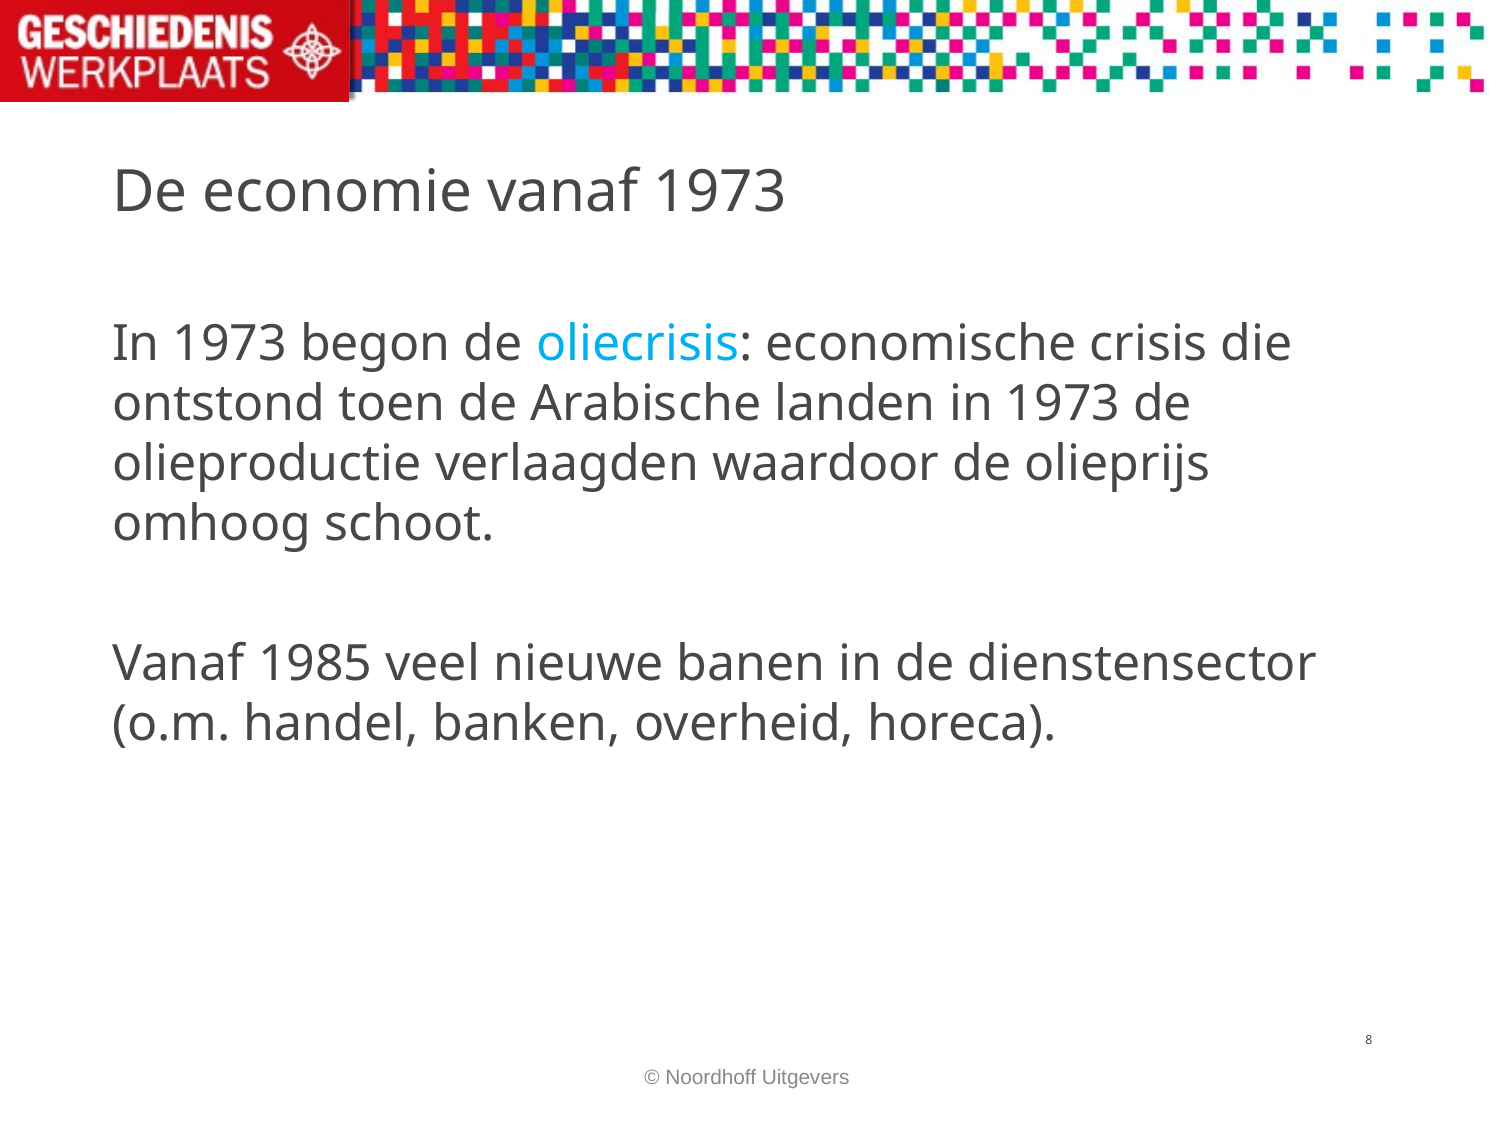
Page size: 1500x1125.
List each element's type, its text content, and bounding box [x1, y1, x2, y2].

list In 1973 begon de oliecrisis: economische crisis die ontstond toen de Arabische landen in 1973 de olieproductie verlaagden waardoor de olieprijs omhoog schoot. Vanaf 1985 veel nieuwe banen in de dienstensector (o.m. handel, banken, overheid, horeca). [112, 302, 1409, 988]
text_box © Noordhoff Uitgevers [512, 1045, 988, 1106]
picture [0, 0, 1500, 1125]
slide_number 8 [1325, 1025, 1388, 1063]
title De economie vanaf 1973 [112, 145, 1401, 256]
